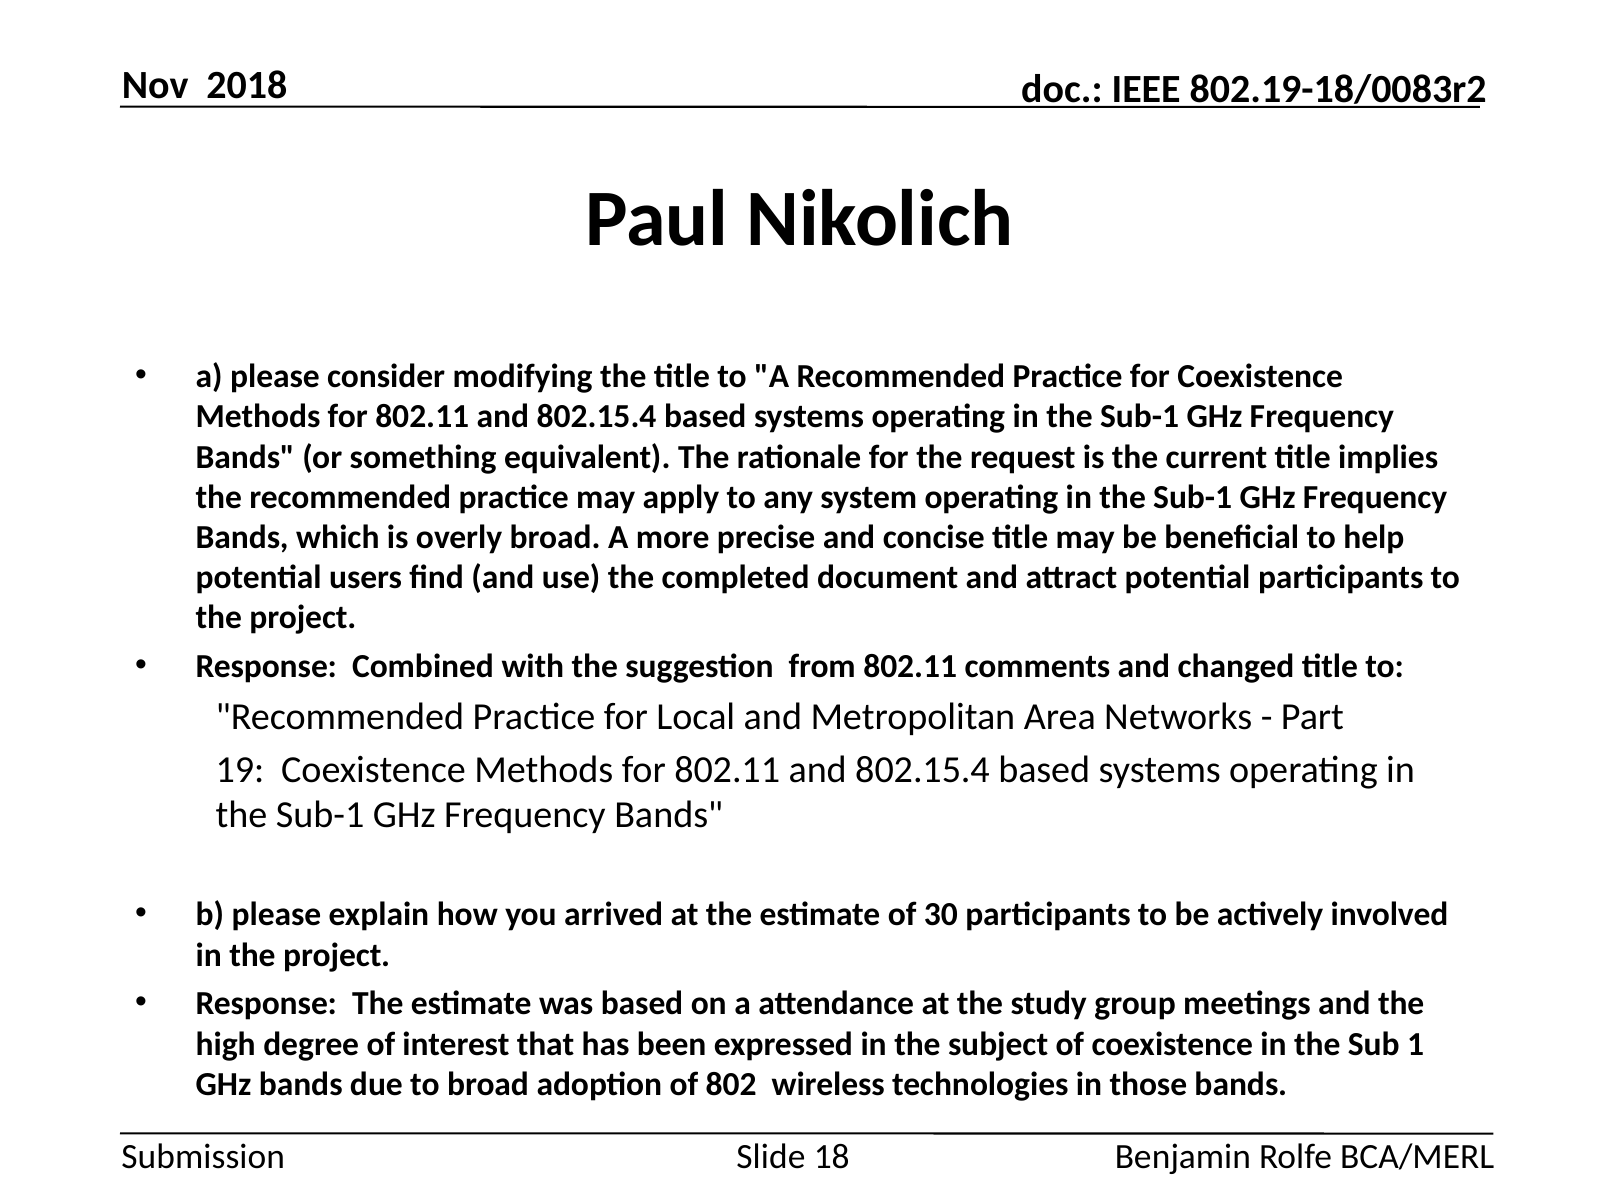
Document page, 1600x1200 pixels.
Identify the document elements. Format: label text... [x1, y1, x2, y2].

title Paul Nikolich [119, 119, 1480, 307]
list a) please consider modifying the title to "A Recommended Practice for Coexistence Methods for 802.11 and 802.15.4 based systems operating in the Sub-1 GHz Frequency Bands" (or something equivalent). The rationale for the request is the current title implies the recommended practice may apply to any system operating in the Sub-1 GHz Frequency Bands, which is overly broad. A more precise and concise title may be beneficial to help potential users find (and use) the completed document and attract potential participants to the project. Response: Combined with the suggestion from 802.11 comments and changed title to: "Recommended Practice for Local and Metropolitan Area Networks - Part 19: Coexistence Methods for 802.11 and 802.15.4 based systems operating in the Sub-1 GHz Frequency Bands" b) please explain how you arrived at the estimate of 30 participants to be actively involved in the project. Response: The estimate was based on a attendance at the study group meetings and the high degree of interest that has been expressed in the subject of coexistence in the Sub 1 GHz bands due to broad adoption of 802 wireless technologies in those bands. [119, 346, 1480, 1113]
slide_number Slide 18 [733, 1132, 854, 1197]
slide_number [121, 58, 451, 107]
footer Benjamin Rolfe BCA/MERL [937, 1132, 1495, 1174]
